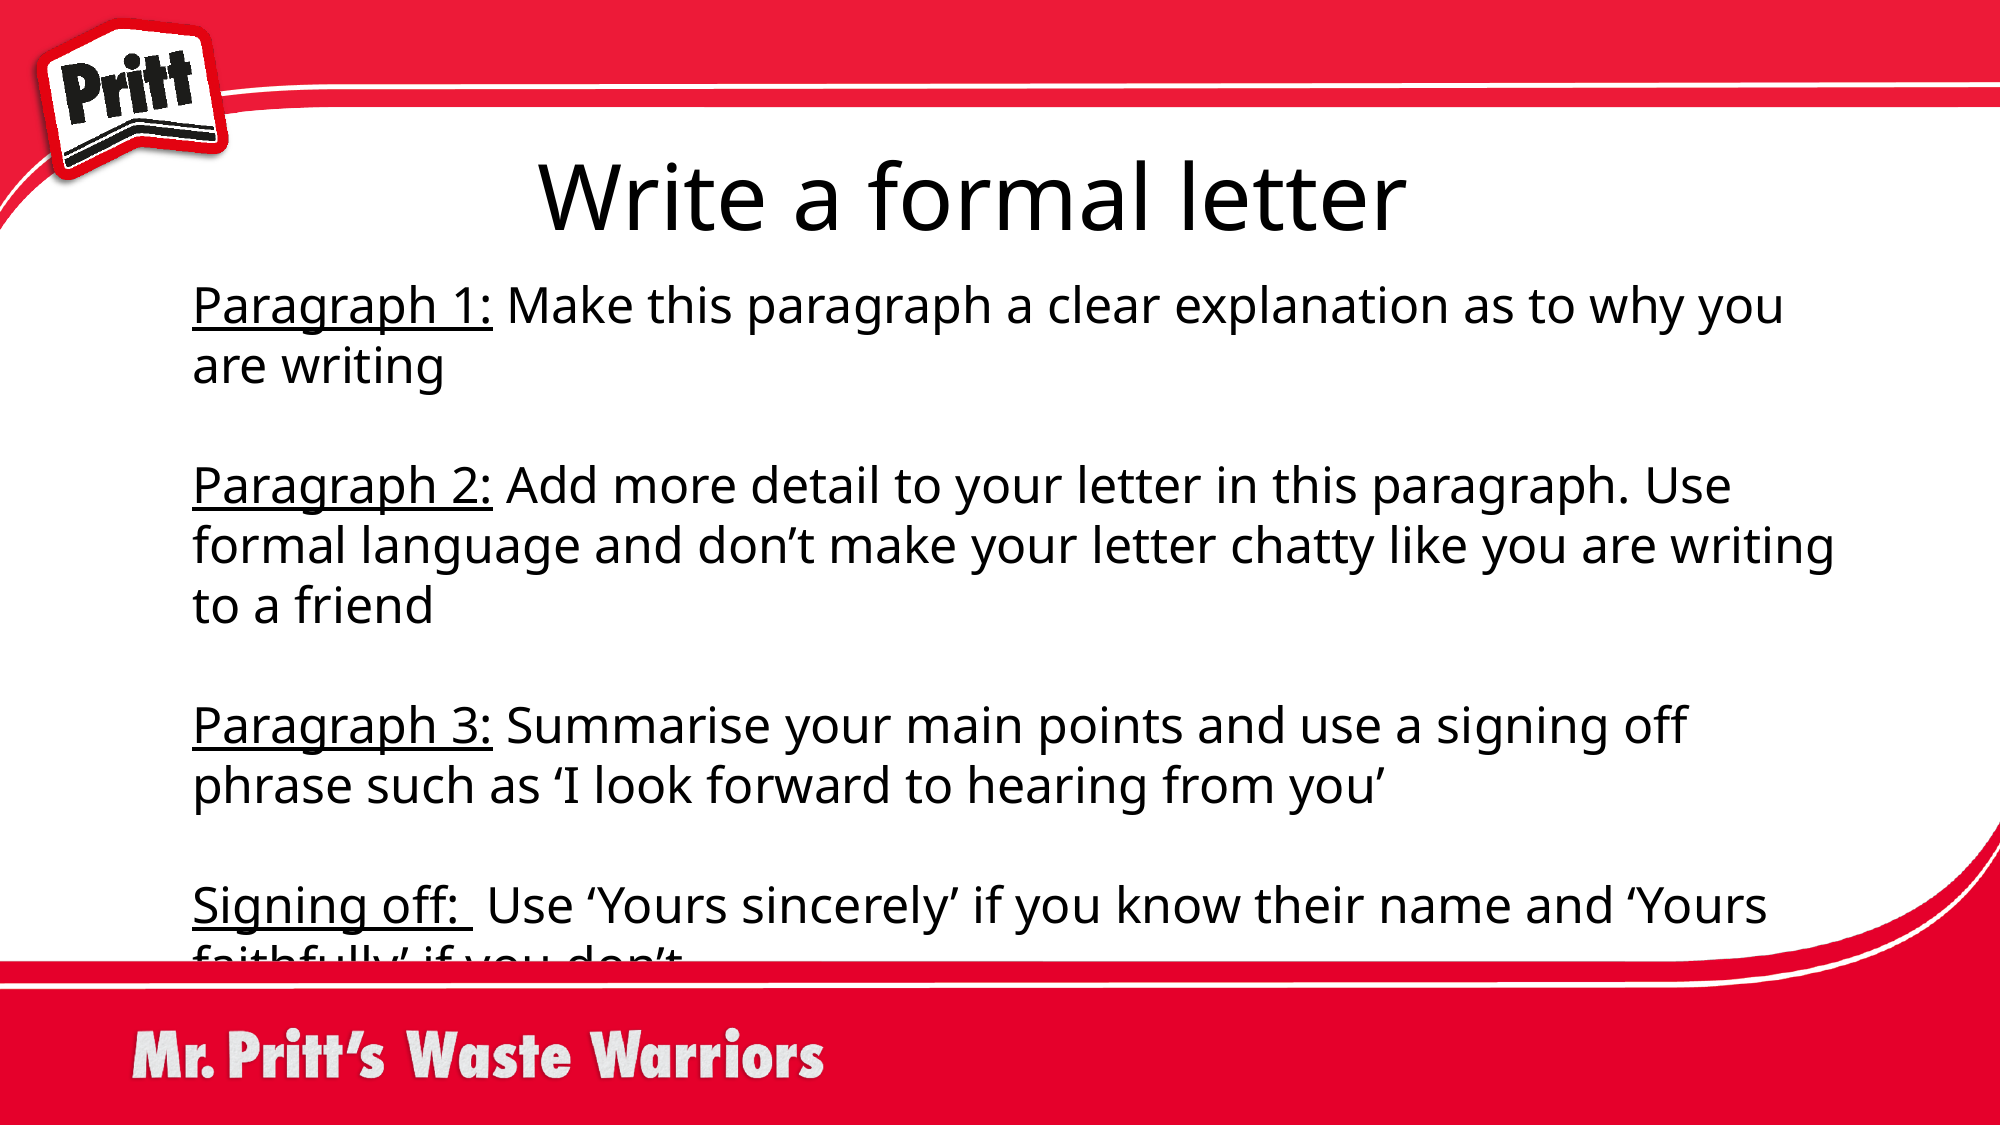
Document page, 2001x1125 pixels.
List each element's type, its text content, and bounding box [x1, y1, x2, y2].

text_box Write a formal letter [110, 230, 1836, 362]
picture [0, 0, 2000, 230]
picture [0, 821, 2000, 1125]
text_box Paragraph 1: Make this paragraph a clear explanation as to why you are writing Paragraph 2: Add more detail to your letter in this paragraph. Use formal language and don’t make your letter chatty like you are writing to a friend Paragraph 3: Summarise your main points and use a signing off phrase such as ‘I look forward to hearing from you’ Signing off: Use ‘Yours sincerely’ if you know their name and ‘Yours faithfully’ if you don’t [177, 265, 1879, 821]
